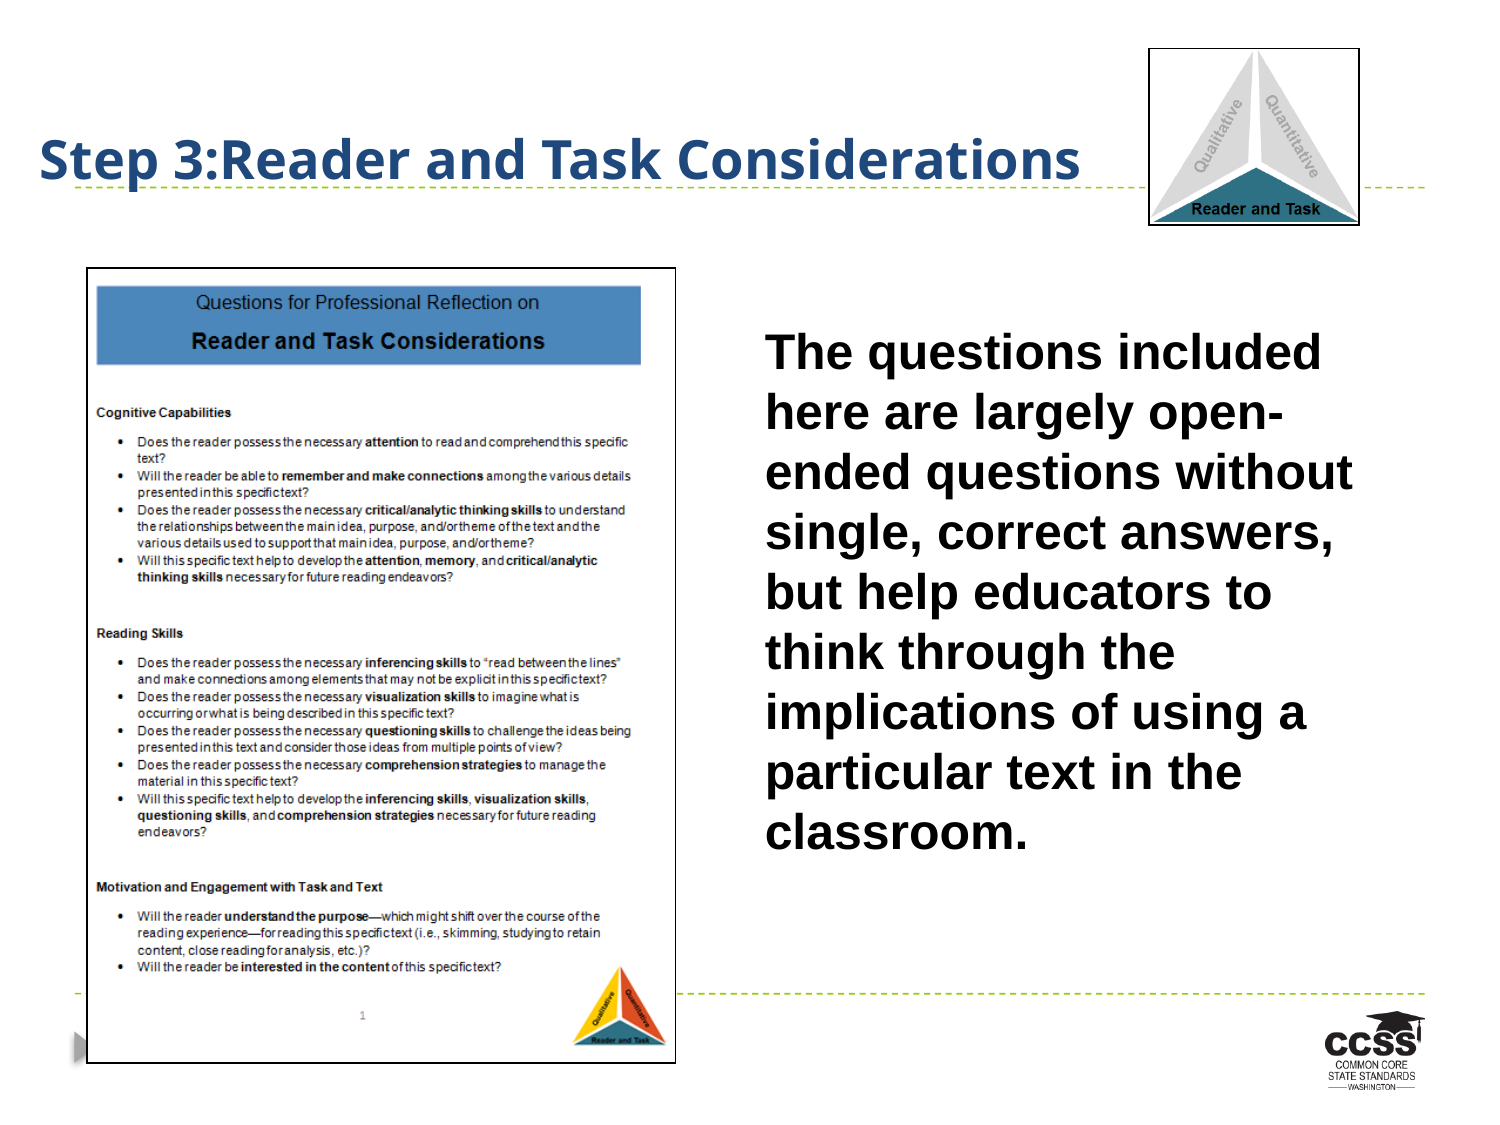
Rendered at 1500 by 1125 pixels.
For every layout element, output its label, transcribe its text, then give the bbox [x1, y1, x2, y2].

picture [1325, 1011, 1425, 1090]
title Step 3:Reader and Task Considerations [24, 0, 1338, 199]
picture [87, 268, 676, 1063]
text_box The questions included here are largely open-ended questions without single, correct answers, but help educators to think through the implications of using a particular text in the classroom. [750, 262, 1388, 928]
picture [1149, 49, 1359, 225]
